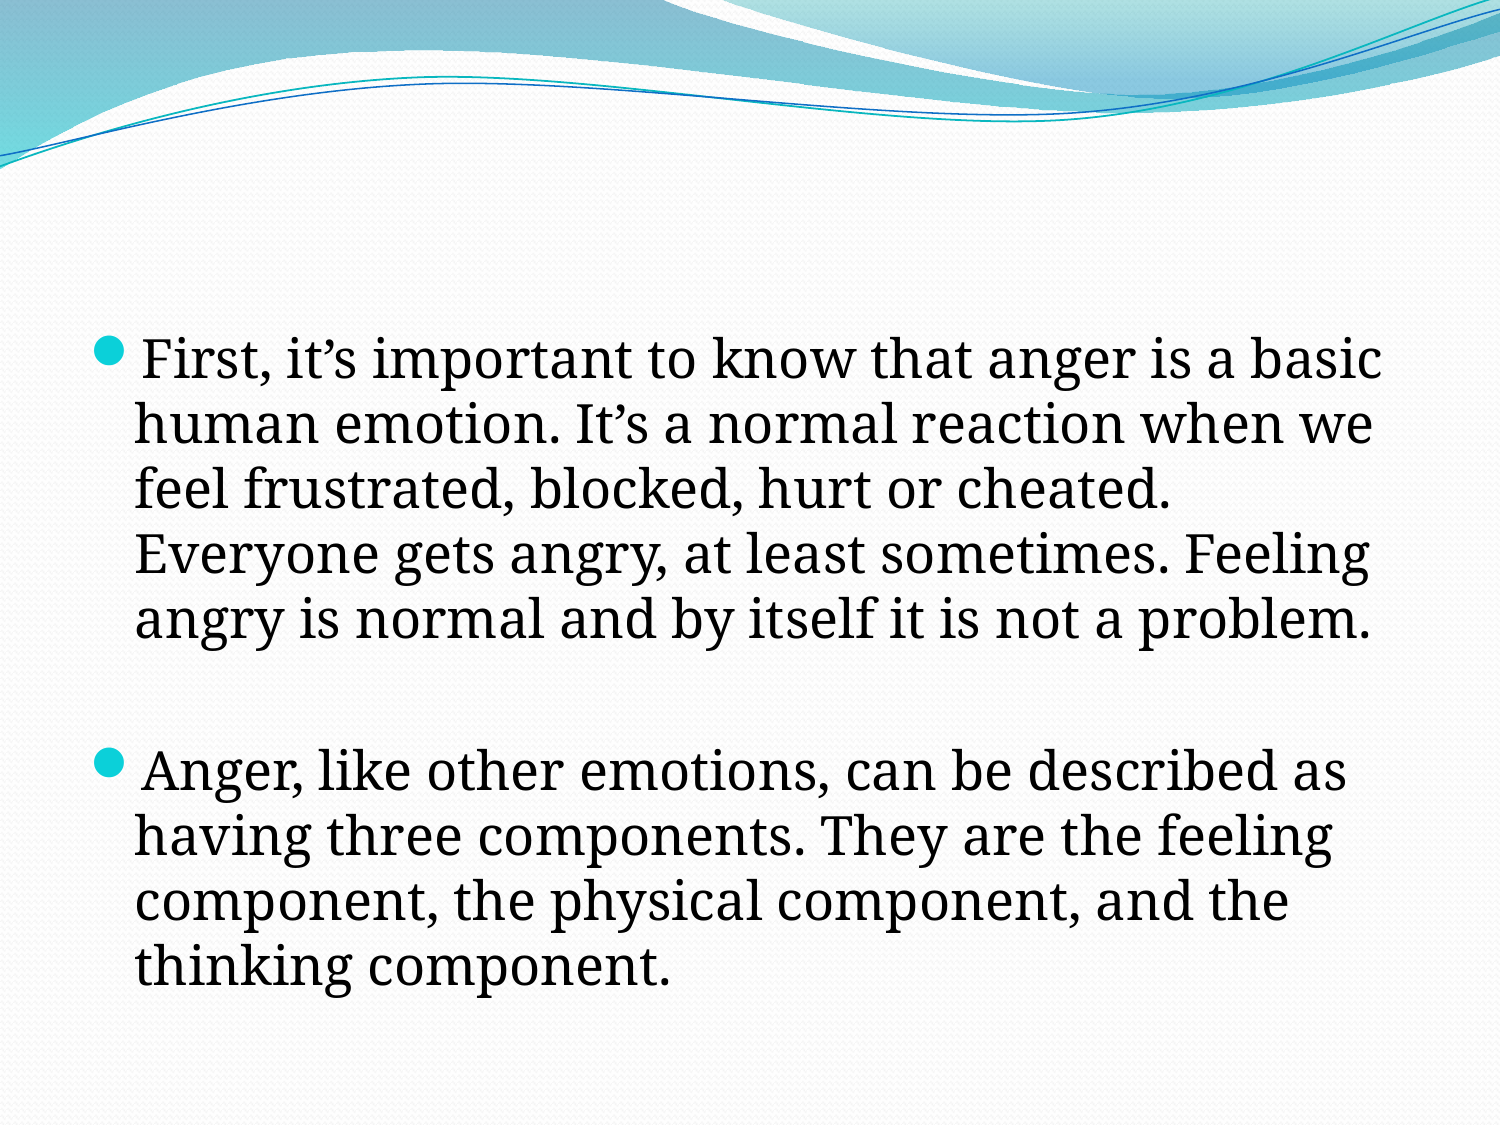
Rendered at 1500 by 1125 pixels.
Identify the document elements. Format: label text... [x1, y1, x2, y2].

list First, it’s important to know that anger is a basic human emotion. It’s a normal reaction when we feel frustrated, blocked, hurt or cheated. Everyone gets angry, at least sometimes. Feeling angry is normal and by itself it is not a problem. Anger, like other emotions, can be described as having three components. They are the feeling component, the physical component, and the thinking component. [75, 317, 1425, 1038]
